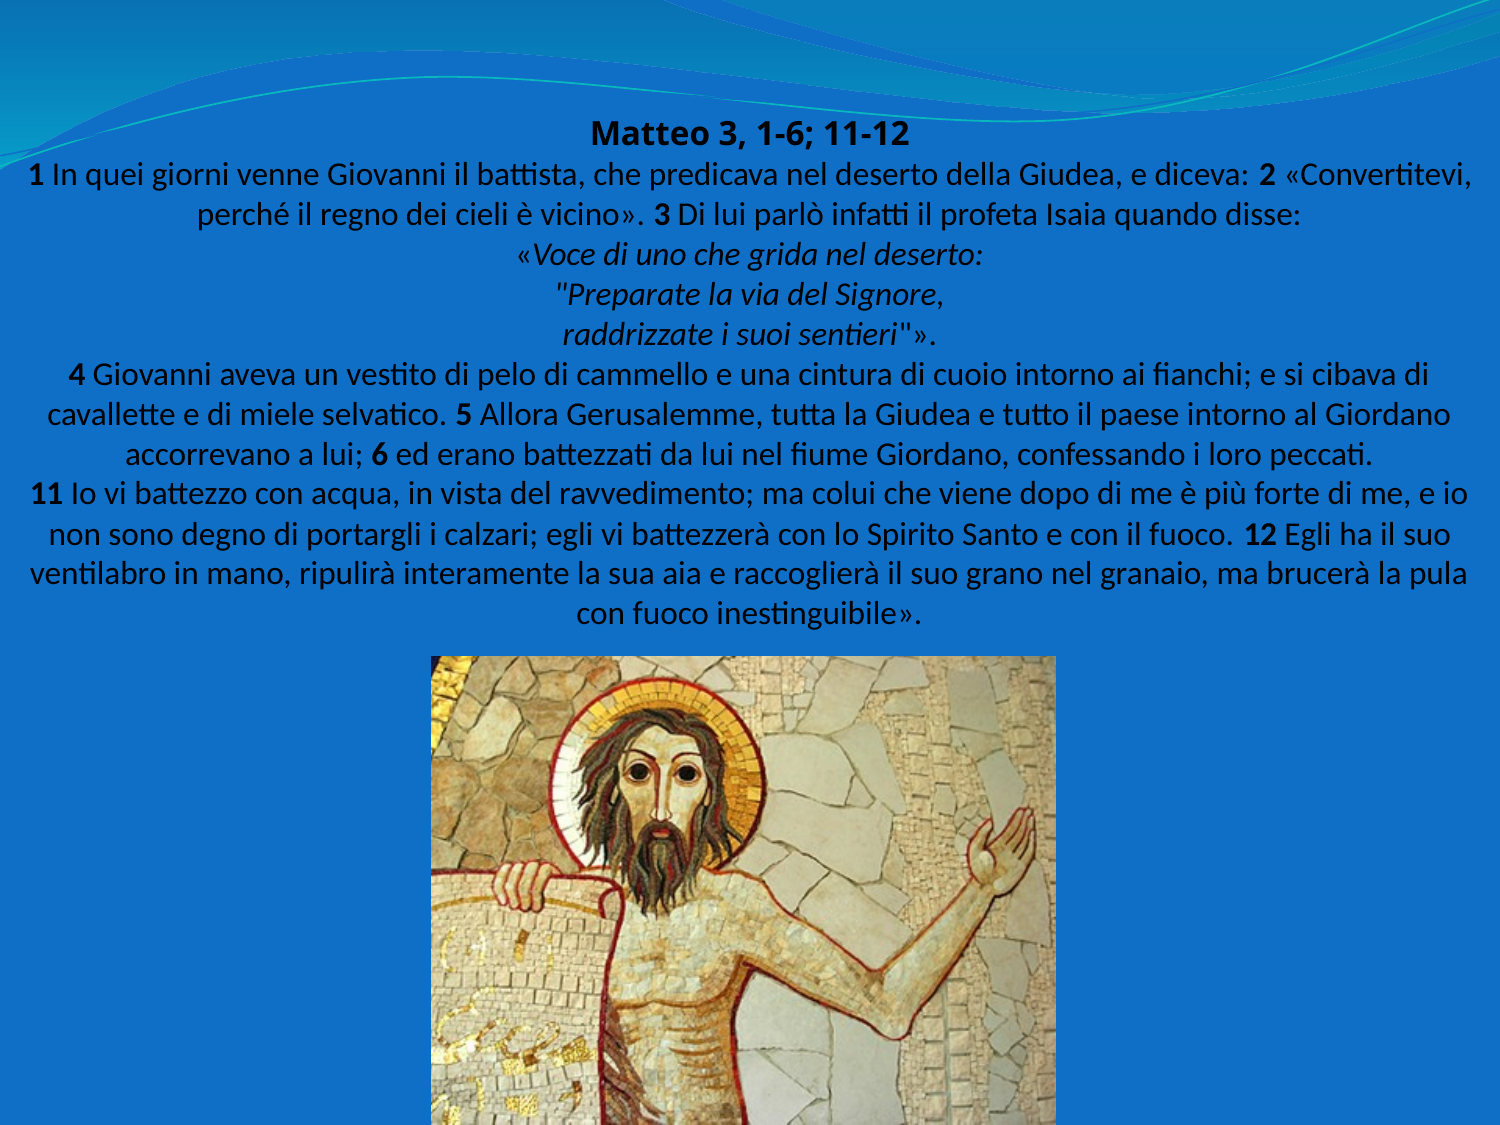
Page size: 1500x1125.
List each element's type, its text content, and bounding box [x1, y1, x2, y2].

text_box Matteo 3, 1-6; 11-12 1 In quei giorni venne Giovanni il battista, che predicava nel deserto della Giudea, e diceva: 2 «Convertitevi, perché il regno dei cieli è vicino». 3 Di lui parlò infatti il profeta Isaia quando disse: «Voce di uno che grida nel deserto: "Preparate la via del Signore, raddrizzate i suoi sentieri"». 4 Giovanni aveva un vestito di pelo di cammello e una cintura di cuoio intorno ai fianchi; e si cibava di cavallette e di miele selvatico. 5 Allora Gerusalemme, tutta la Giudea e tutto il paese intorno al Giordano accorrevano a lui; 6 ed erano battezzati da lui nel fiume Giordano, confessando i loro peccati. 11 Io vi battezzo con acqua, in vista del ravvedimento; ma colui che viene dopo di me è più forte di me, e io non sono degno di portargli i calzari; egli vi battezzerà con lo Spirito Santo e con il fuoco. 12 Egli ha il suo ventilabro in mano, ripulirà interamente la sua aia e raccoglierà il suo grano nel granaio, ma brucerà la pula con fuoco inestinguibile». [0, 104, 1500, 639]
picture [430, 655, 1057, 1125]
